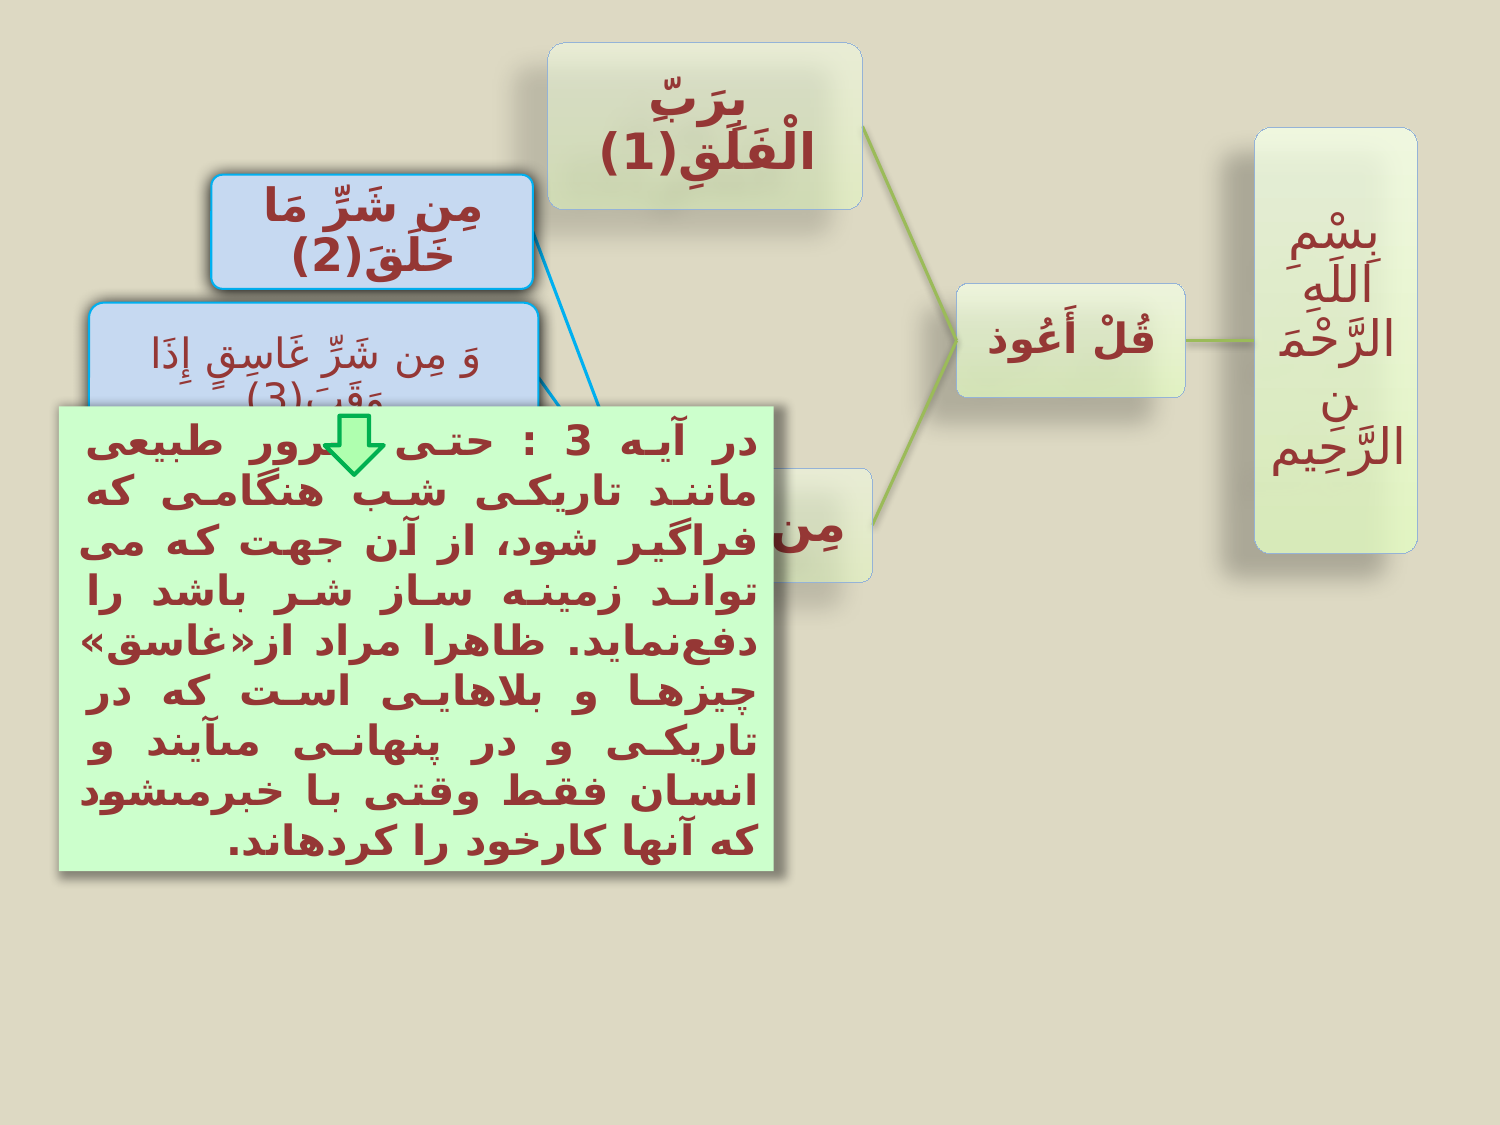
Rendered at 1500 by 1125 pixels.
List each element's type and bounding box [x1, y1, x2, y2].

text_box [88, 42, 1436, 823]
text_box [58, 415, 774, 799]
